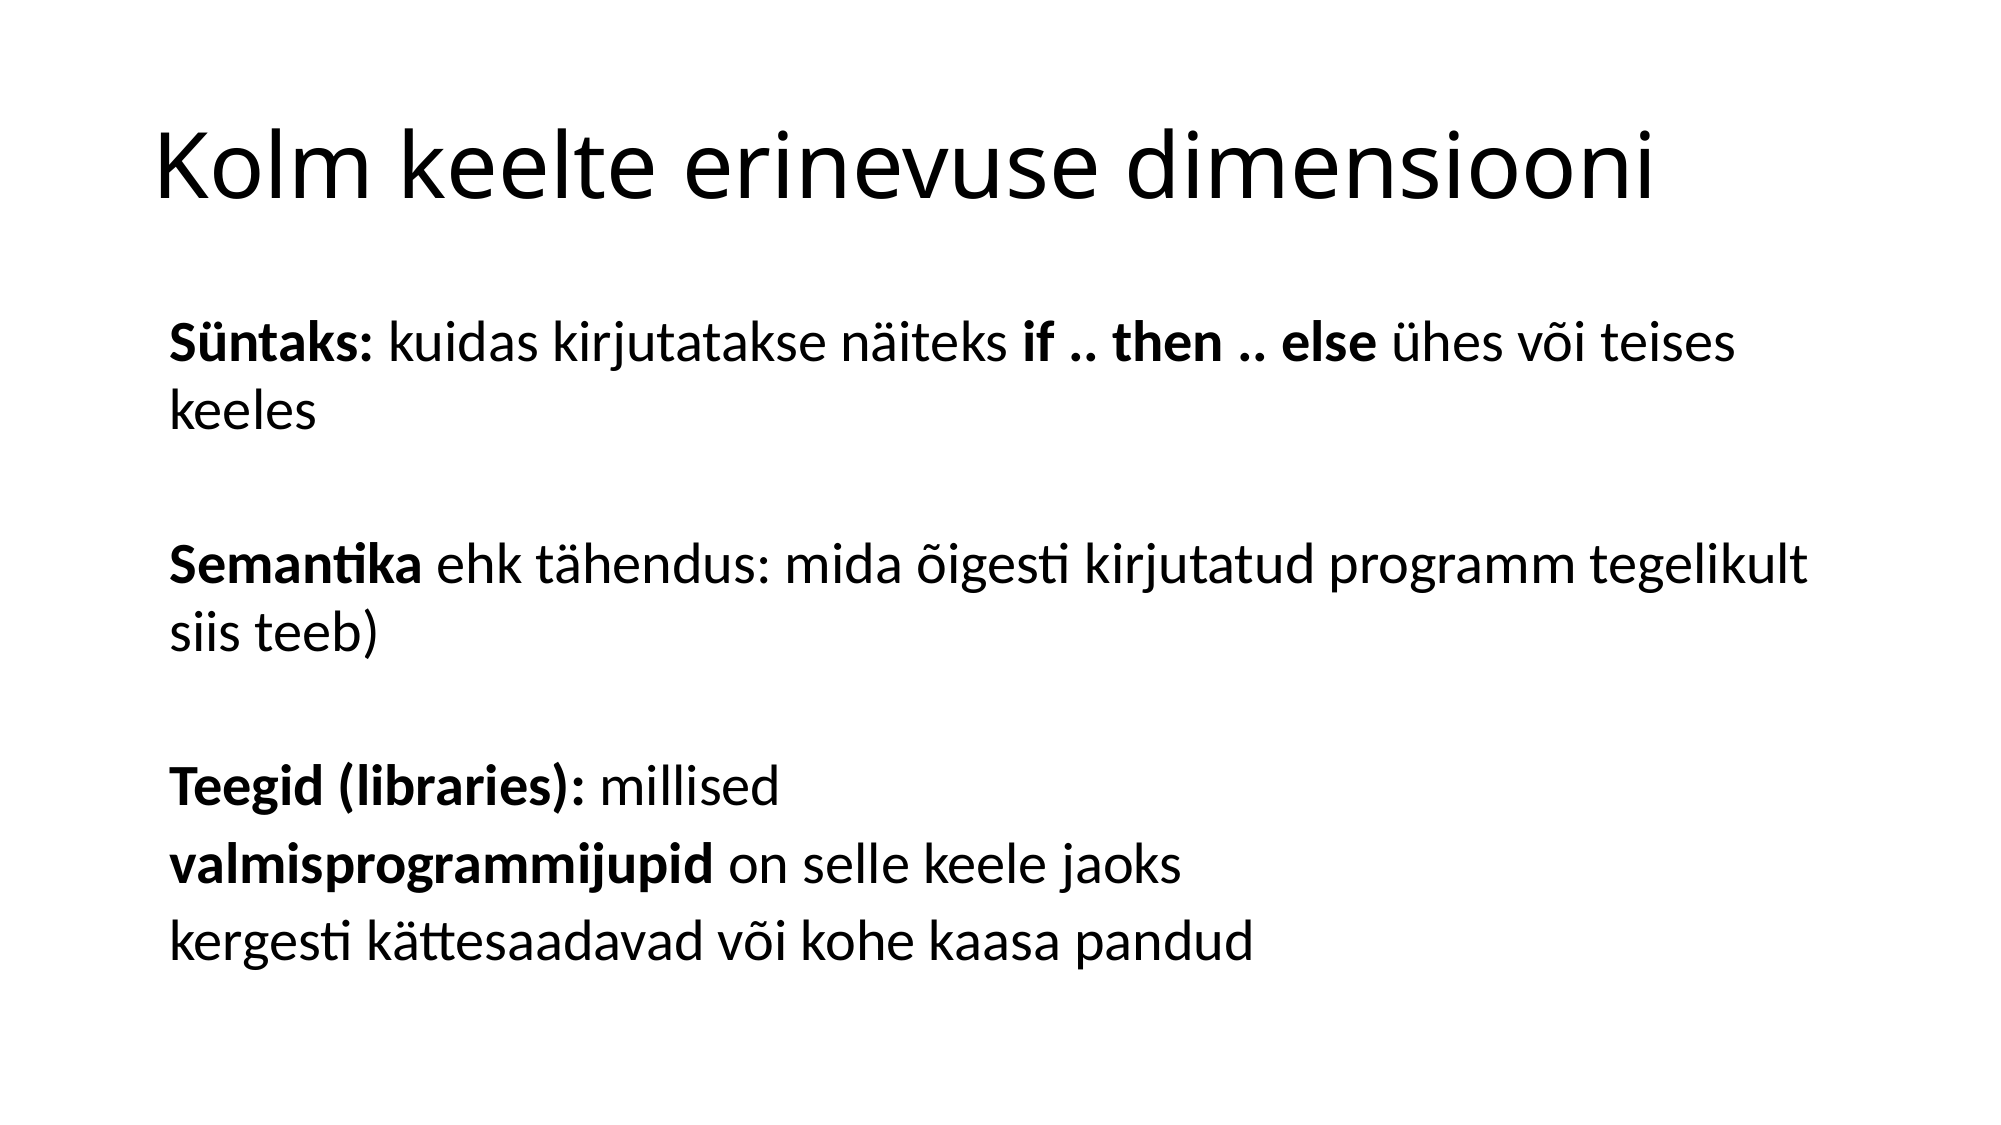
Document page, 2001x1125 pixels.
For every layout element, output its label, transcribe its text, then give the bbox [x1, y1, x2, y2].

list Süntaks: kuidas kirjutatakse näiteks if .. then .. else ühes või teises keeles Semantika ehk tähendus: mida õigesti kirjutatud programm tegelikult siis teeb) Teegid (libraries): millised valmisprogrammijupid on selle keele jaoks kergesti kättesaadavad või kohe kaasa pandud [137, 299, 1863, 1014]
title Kolm keelte erinevuse dimensiooni [137, 59, 1863, 278]
